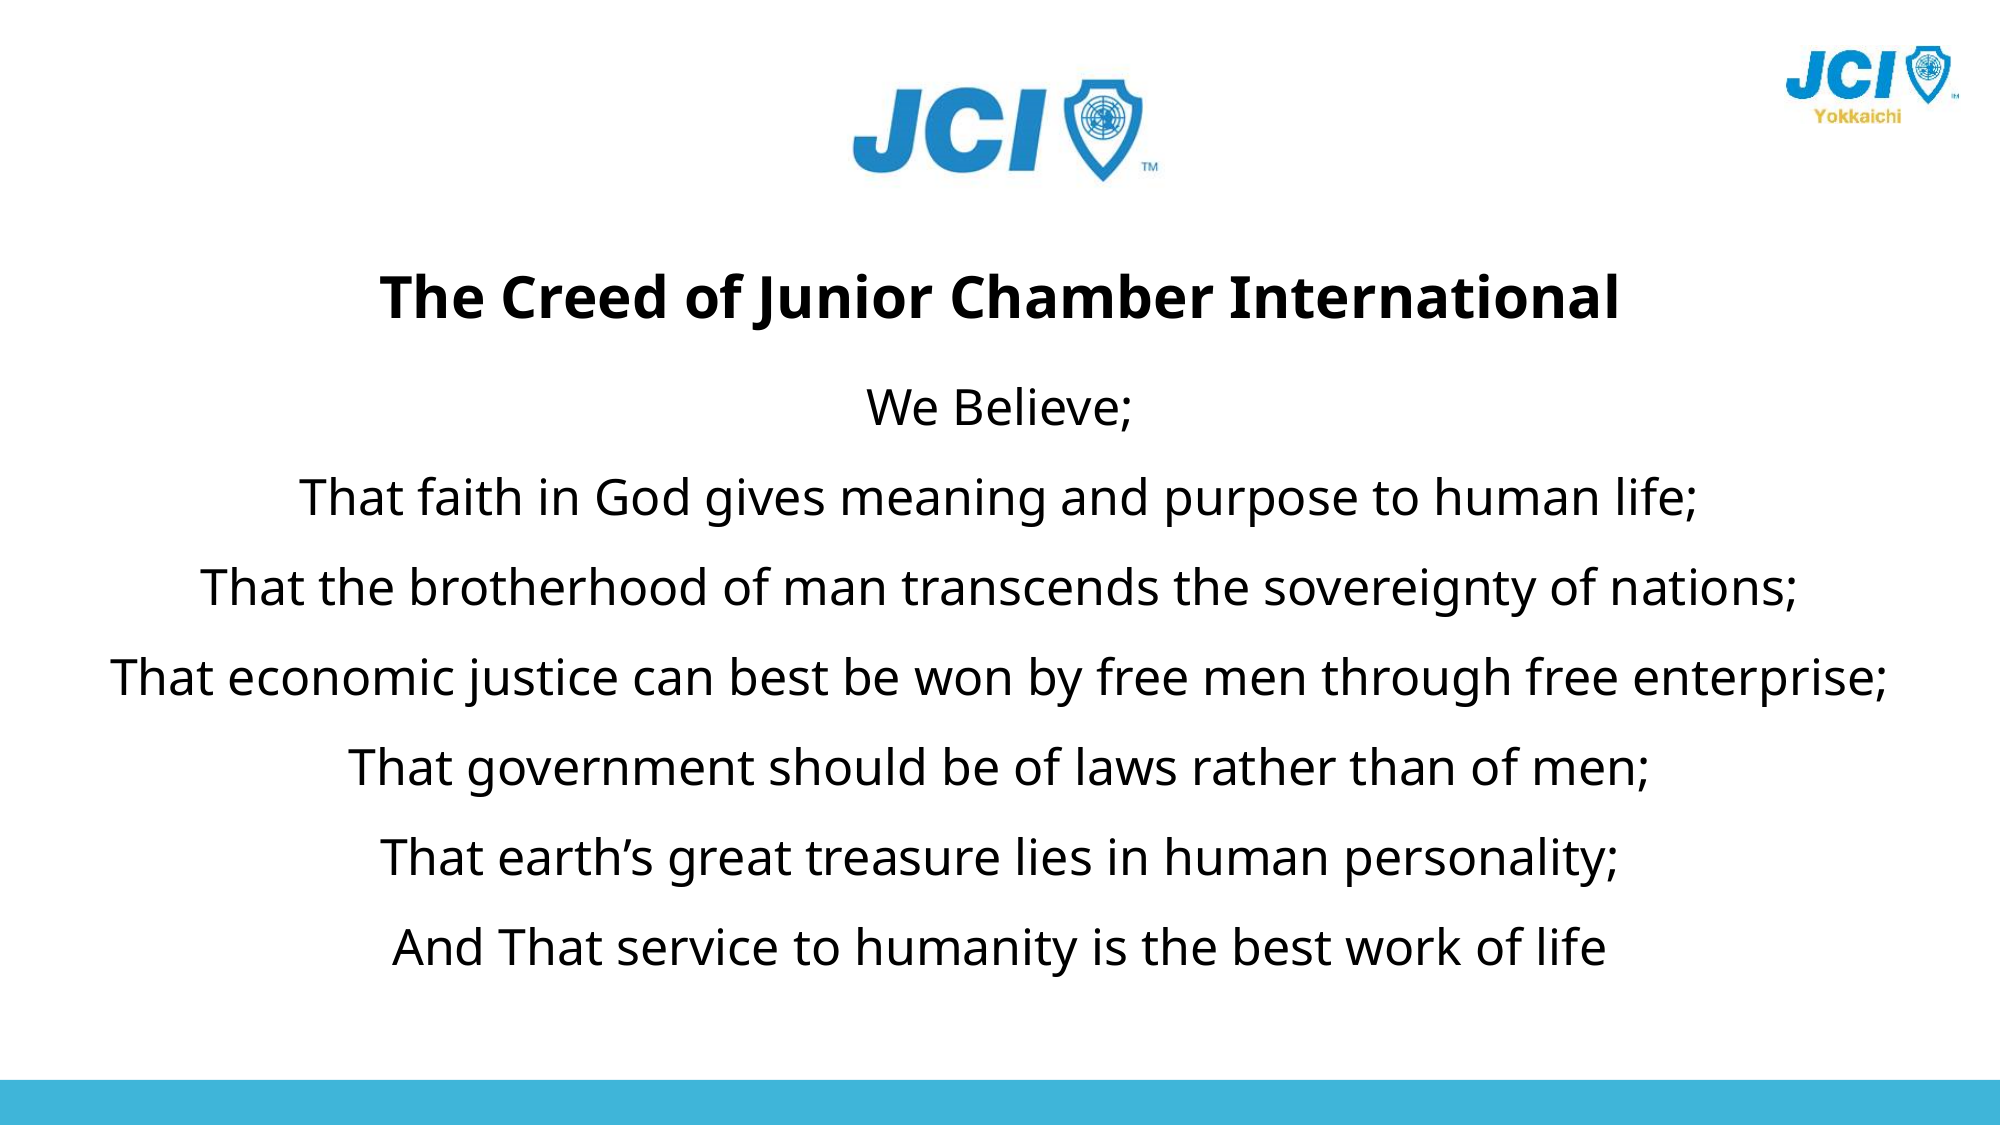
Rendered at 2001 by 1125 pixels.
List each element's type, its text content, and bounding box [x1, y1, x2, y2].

text_box The Creed of Junior Chamber International [0, 218, 2000, 337]
picture [834, 60, 1166, 193]
picture [1784, 45, 1961, 124]
text_box We Believe; That faith in God gives meaning and purpose to human life; That the brotherhood of man transcends the sovereignty of nations; That economic justice can best be won by free men through free enterprise; That government should be of laws rather than of men; That earth’s great treasure lies in human personality; And That service to humanity is the best work of life [0, 337, 2000, 983]
